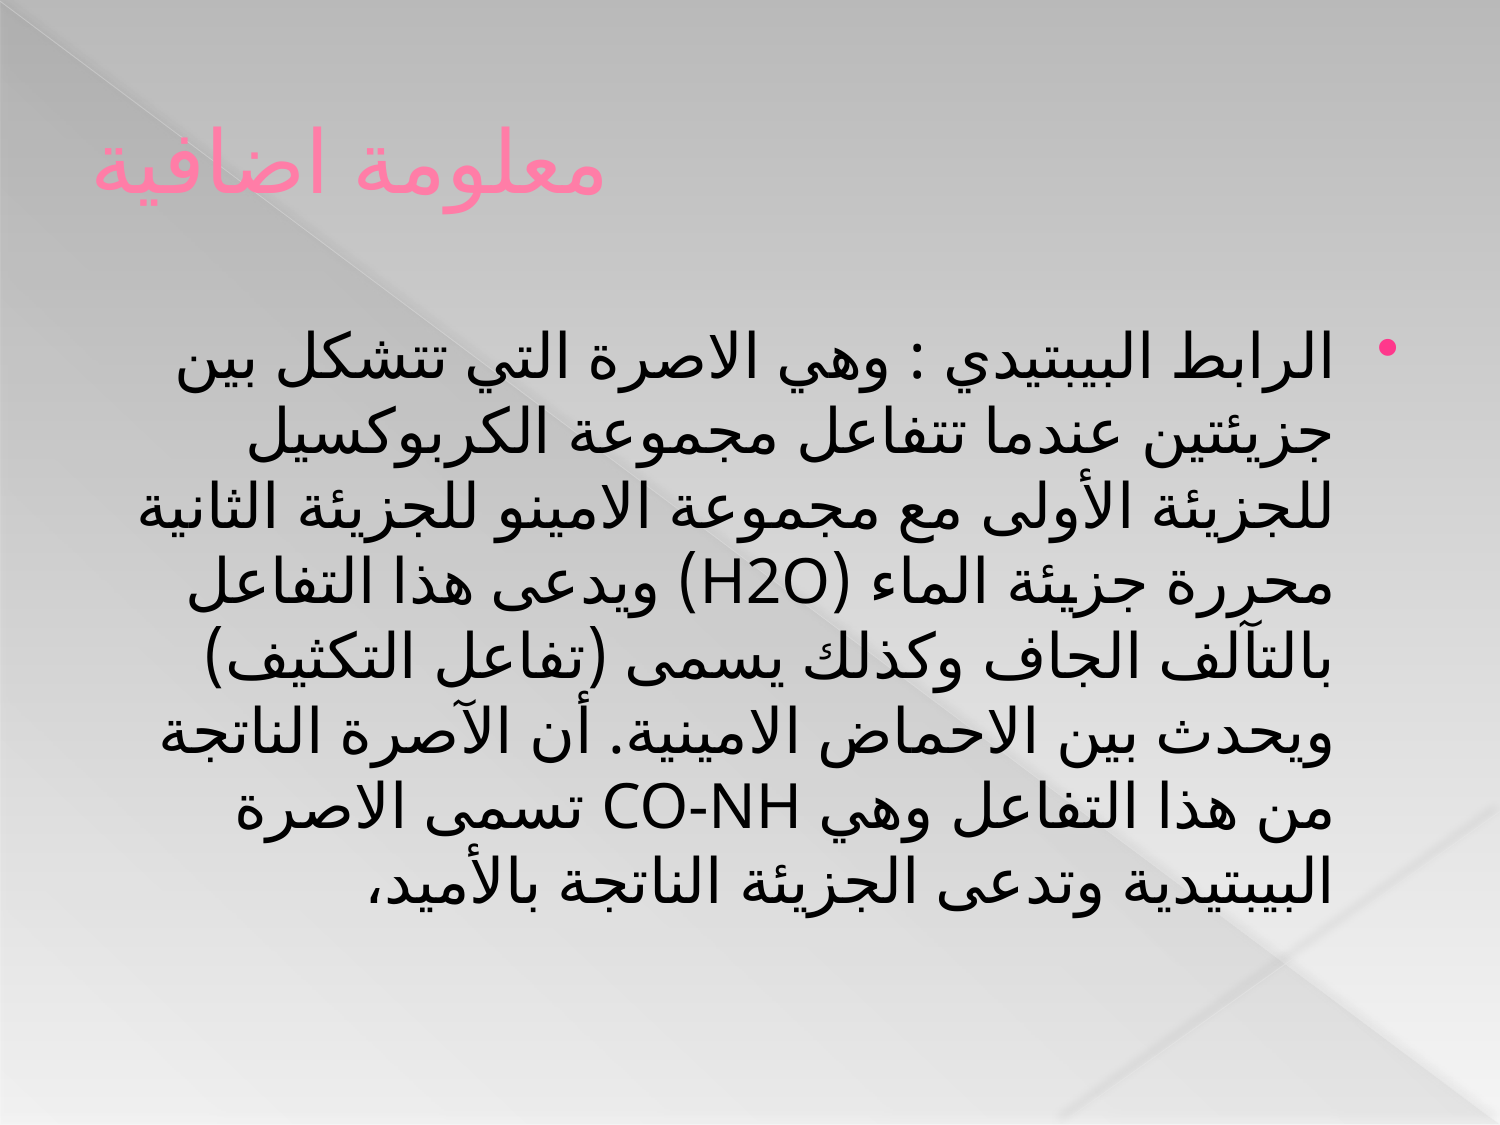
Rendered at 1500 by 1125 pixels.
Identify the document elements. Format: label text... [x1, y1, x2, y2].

title معلومة اضافية [75, 43, 1425, 274]
list الرابط البيبتيدي : وهي الاصرة التي تتشكل بين جزيئتين عندما تتفاعل مجموعة الكربوكسيل للجزيئة الأولى مع مجموعة الامينو للجزيئة الثانية محررة جزيئة الماء (H2O) ويدعى هذا التفاعل بالتآلف الجاف وكذلك يسمى (تفاعل التكثيف) ويحدث بين الاحماض الامينية. أن الآصرة الناتجة من هذا التفاعل وهي CO-NH تسمى الاصرة البيبتيدية وتدعى الجزيئة الناتجة بالأميد، [75, 308, 1425, 1059]
